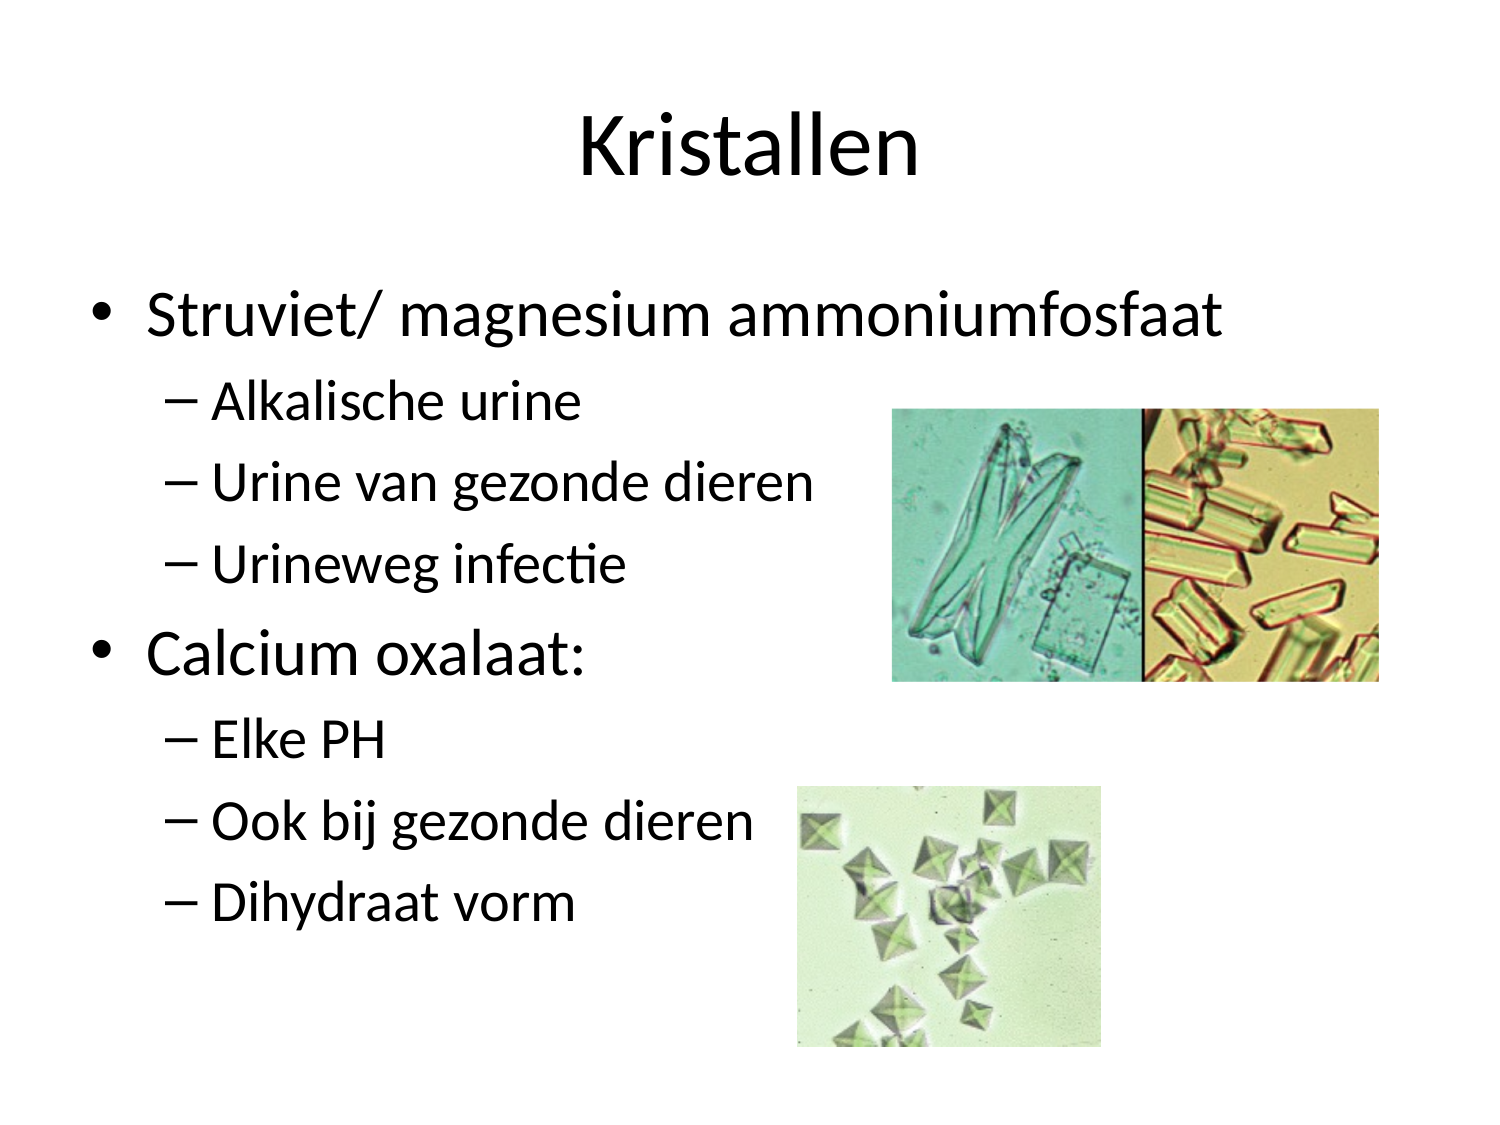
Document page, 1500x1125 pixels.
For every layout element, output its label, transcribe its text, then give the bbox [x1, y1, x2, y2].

picture [796, 301, 1378, 1047]
list Struviet/ magnesium ammoniumfosfaat Alkalische urine Urine van gezonde dieren Urineweg infectie Calcium oxalaat: Elke PH Ook bij gezonde dieren Dihydraat vorm [75, 262, 1425, 1005]
title Kristallen [75, 45, 1425, 233]
